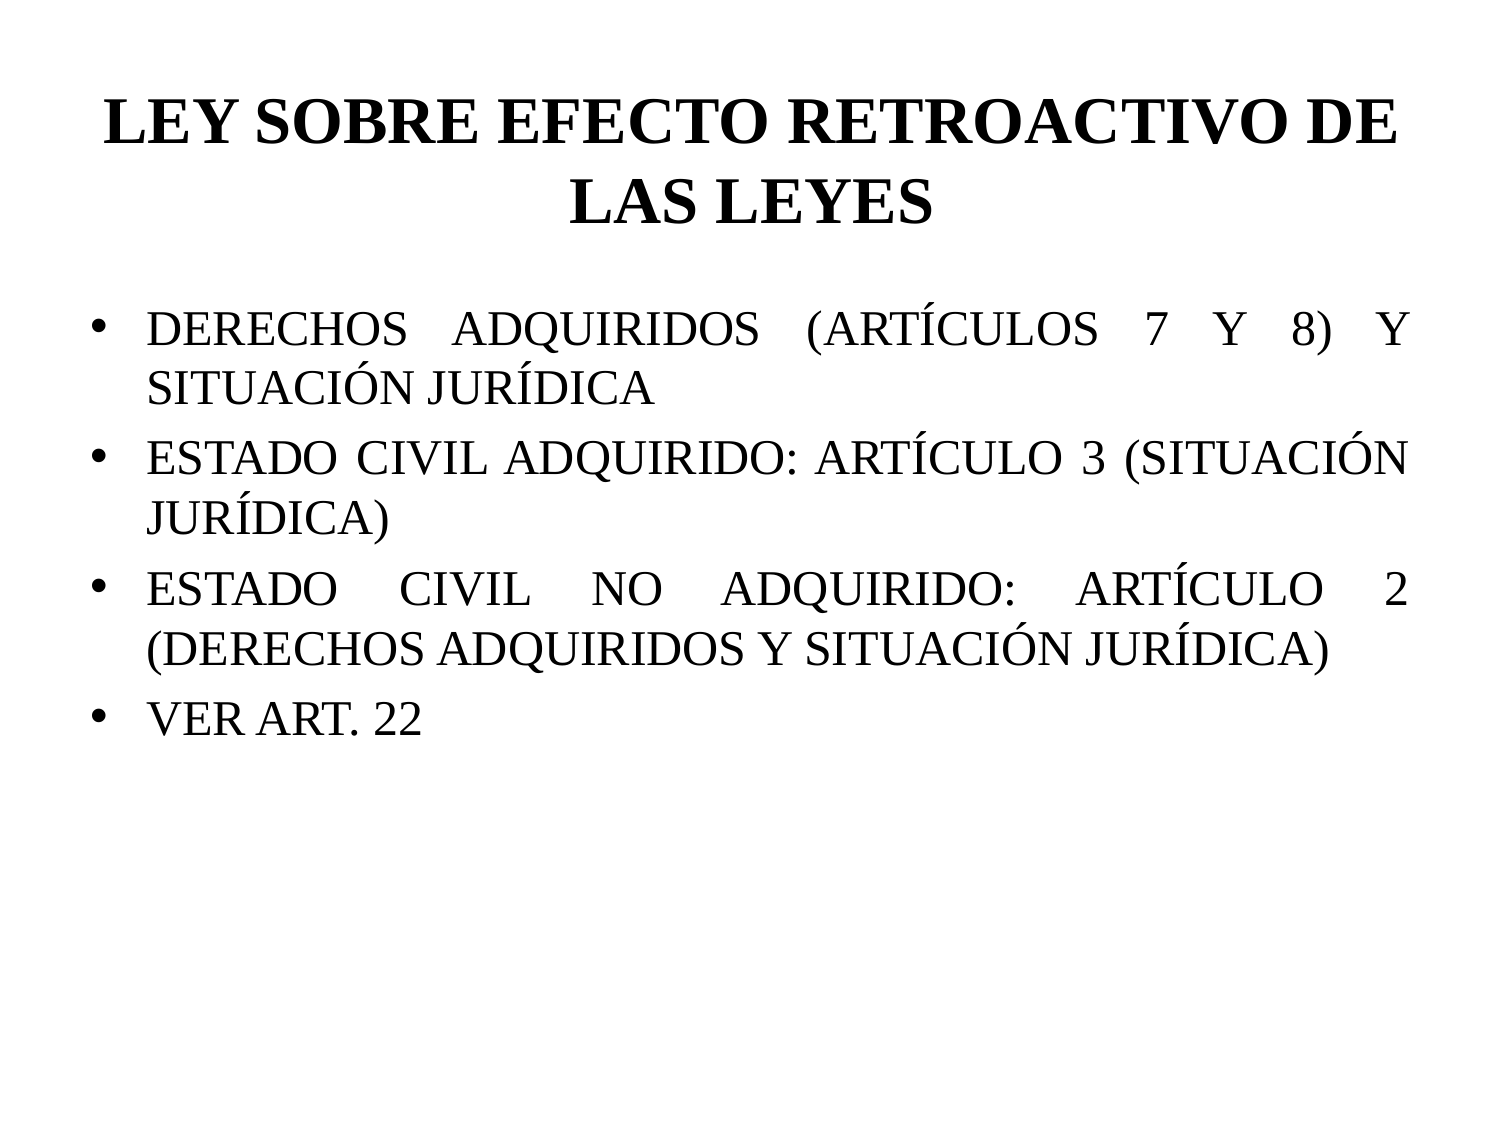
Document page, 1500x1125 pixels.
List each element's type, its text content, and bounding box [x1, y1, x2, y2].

title LEY SOBRE EFECTO RETROACTIVO DE LAS LEYES [76, 78, 1427, 236]
list DERECHOS ADQUIRIDOS (ARTÍCULOS 7 Y 8) Y SITUACIÓN JURÍDICA ESTADO CIVIL ADQUIRIDO: ARTÍCULO 3 (SITUACIÓN JURÍDICA) ESTADO CIVIL NO ADQUIRIDO: ARTÍCULO 2 (DERECHOS ADQUIRIDOS Y SITUACIÓN JURÍDICA) VER ART. 22 [75, 287, 1425, 1035]
